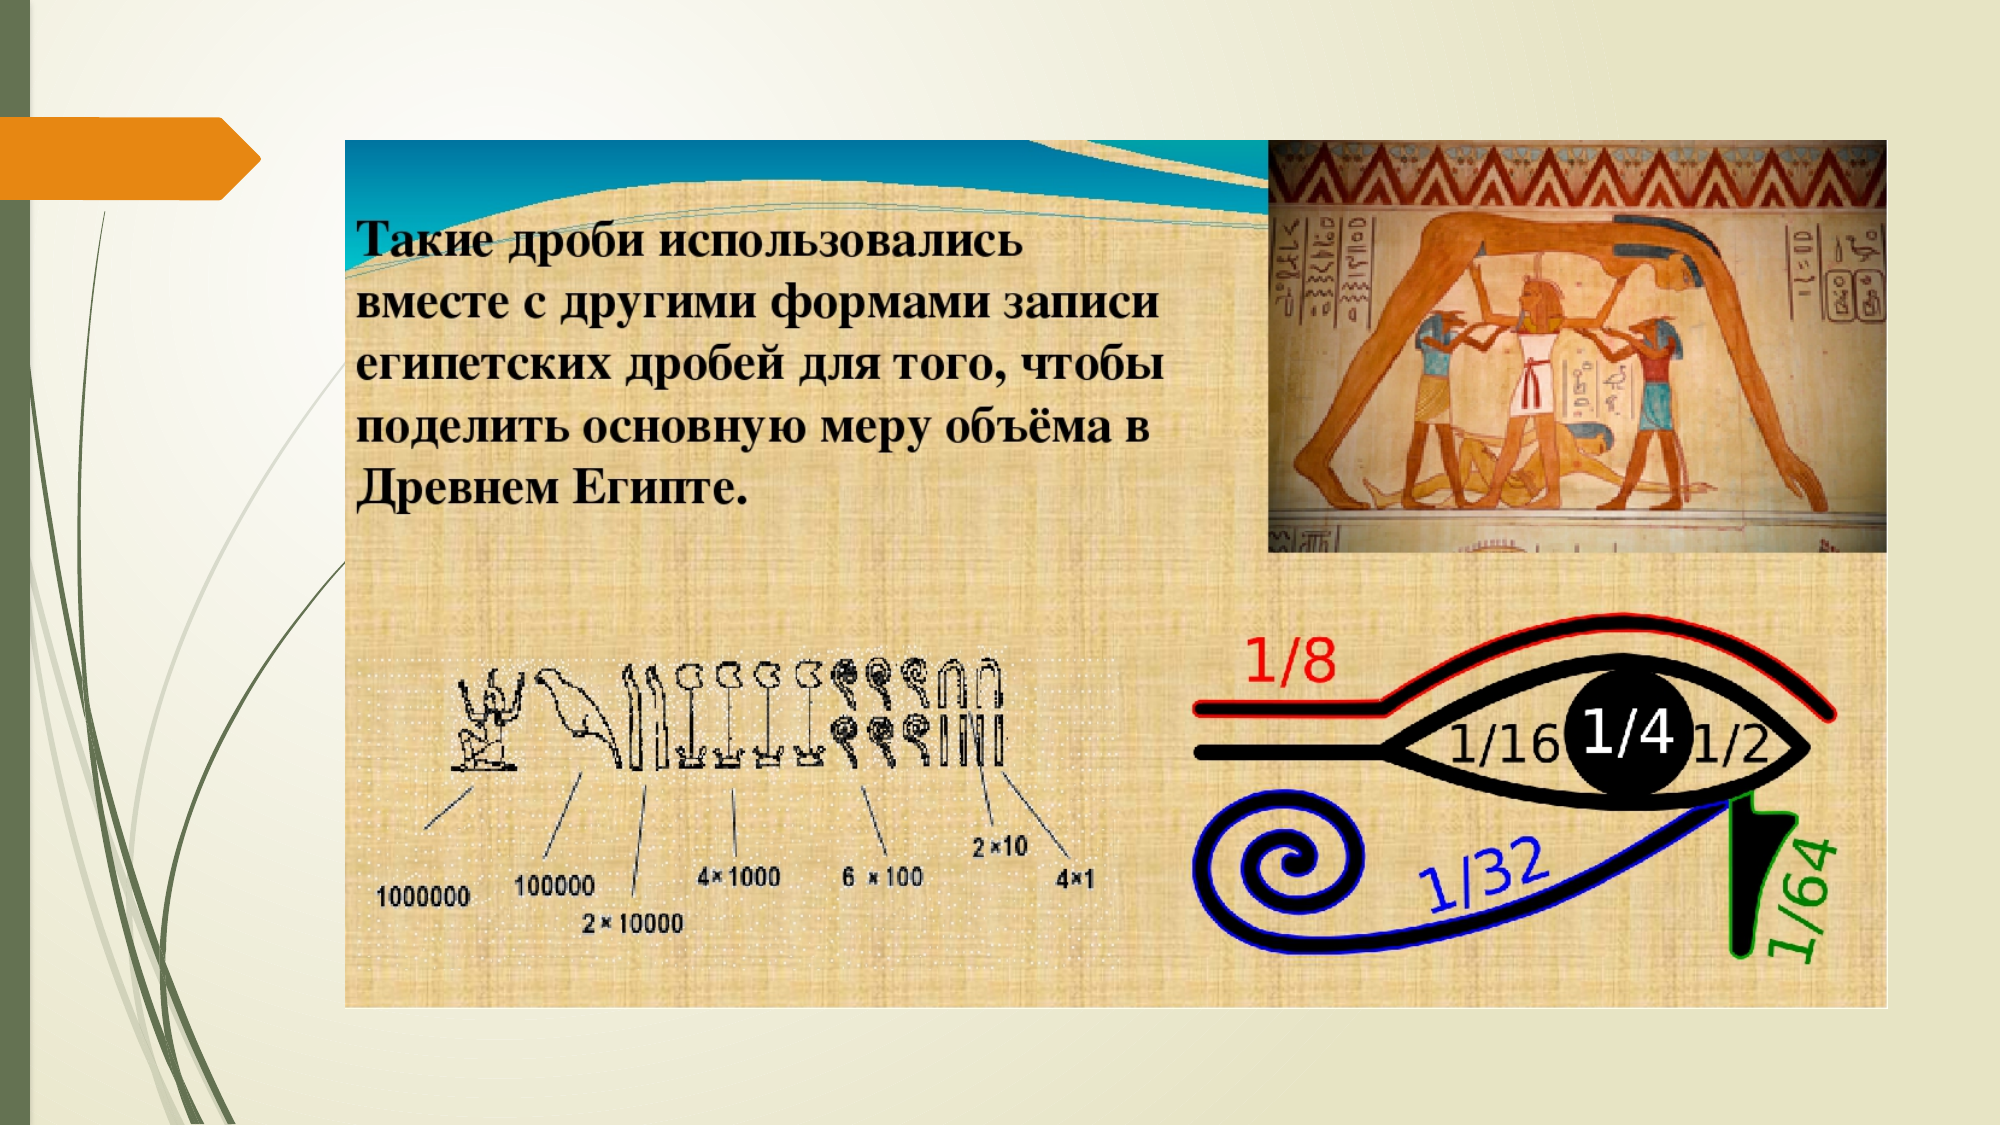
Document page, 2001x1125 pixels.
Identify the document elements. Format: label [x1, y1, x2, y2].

list [344, 140, 1888, 1009]
